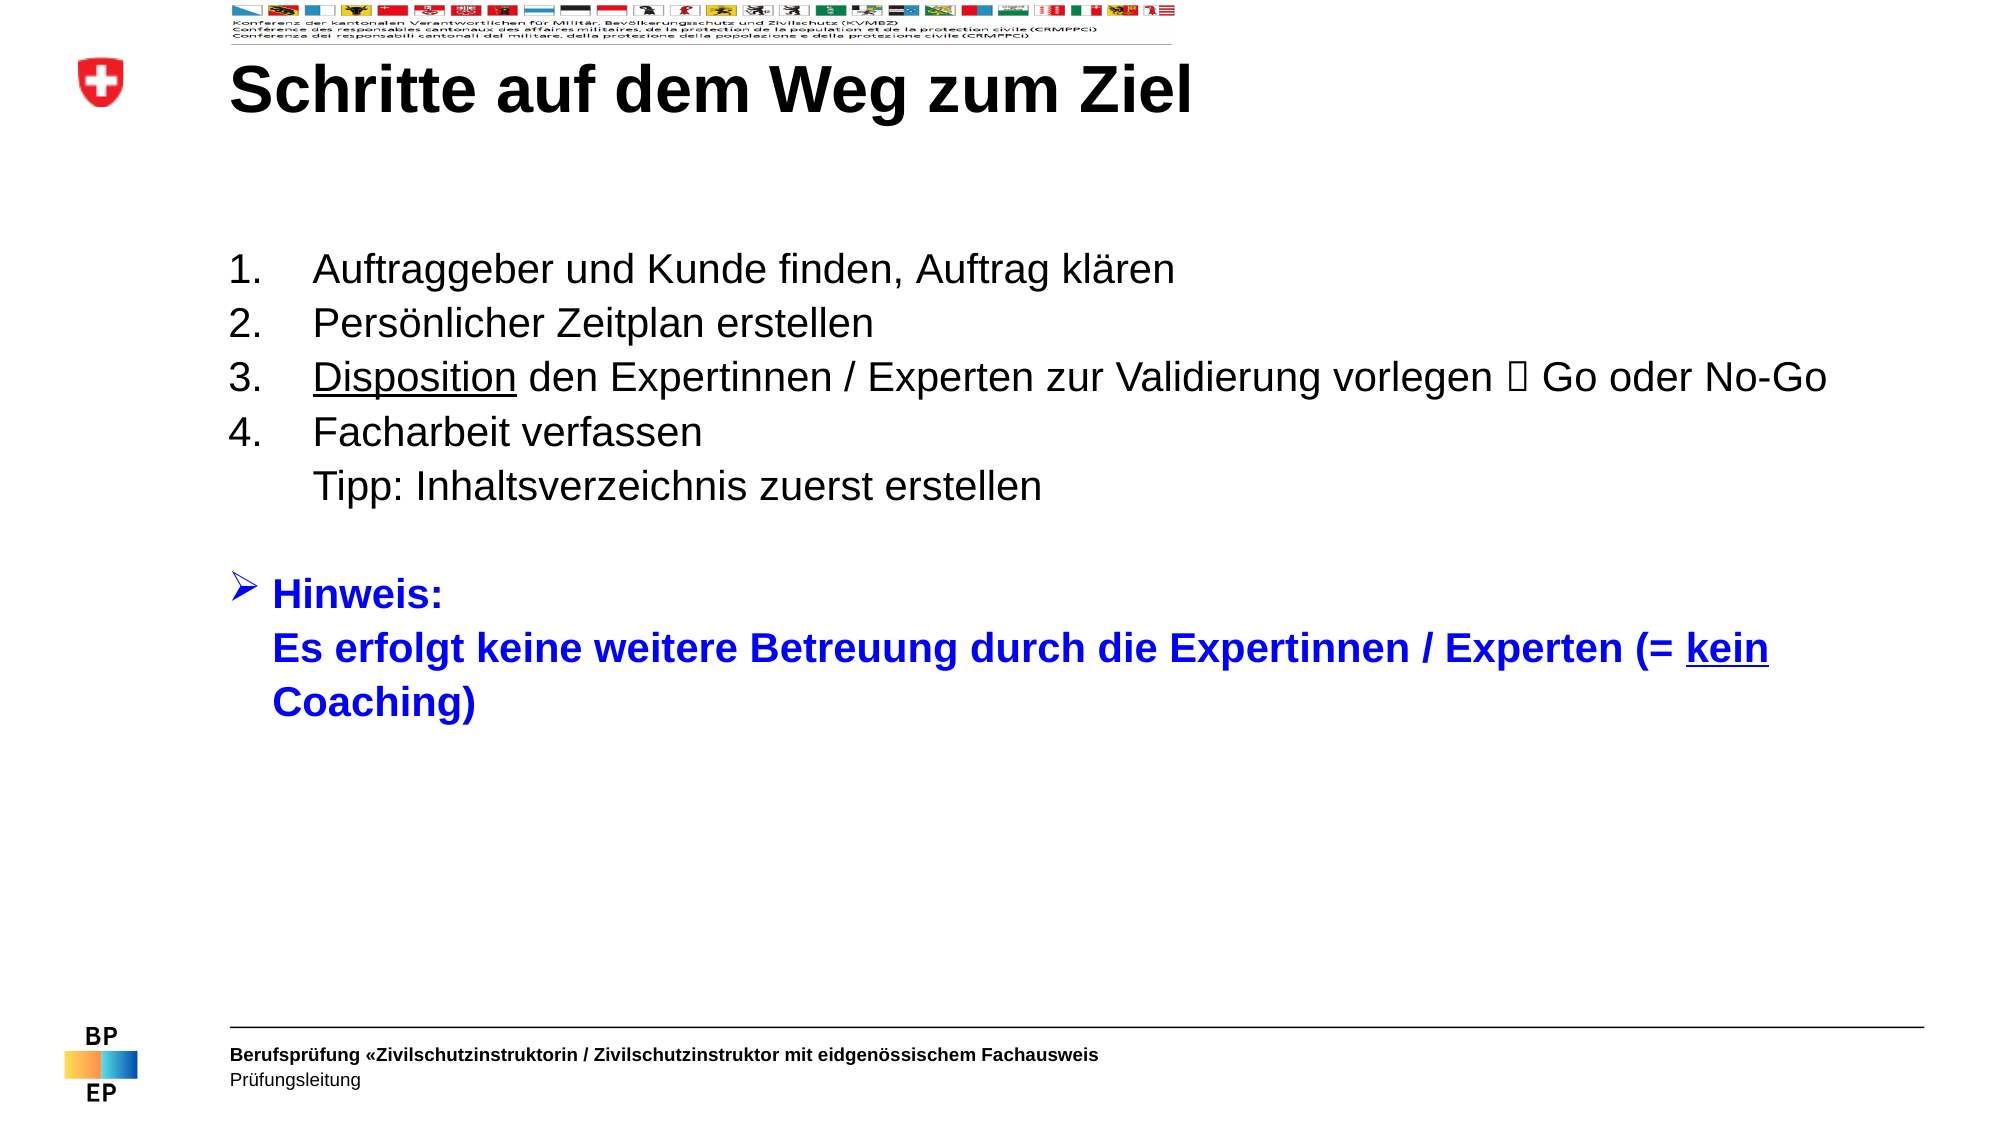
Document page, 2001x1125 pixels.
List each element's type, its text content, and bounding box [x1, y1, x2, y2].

title Schritte auf dem Weg zum Ziel [229, 50, 1922, 199]
picture [61, 1021, 140, 1106]
footer Berufsprüfung «Zivilschutzinstruktorin / Zivilschutzinstruktor mit eidgenössischem Fachausweis Prüfungsleitung [229, 1040, 1177, 1088]
list Auftraggeber und Kunde finden, Auftrag klären Persönlicher Zeitplan erstellen Disposition den Expertinnen / Experten zur Validierung vorlegen  Go oder No-Go Facharbeit verfassen Tipp: Inhaltsverzeichnis zuerst erstellen Hinweis: Es erfolgt keine weitere Betreuung durch die Expertinnen / Experten (= kein Coaching) [228, 237, 1922, 981]
picture [229, 4, 1175, 46]
